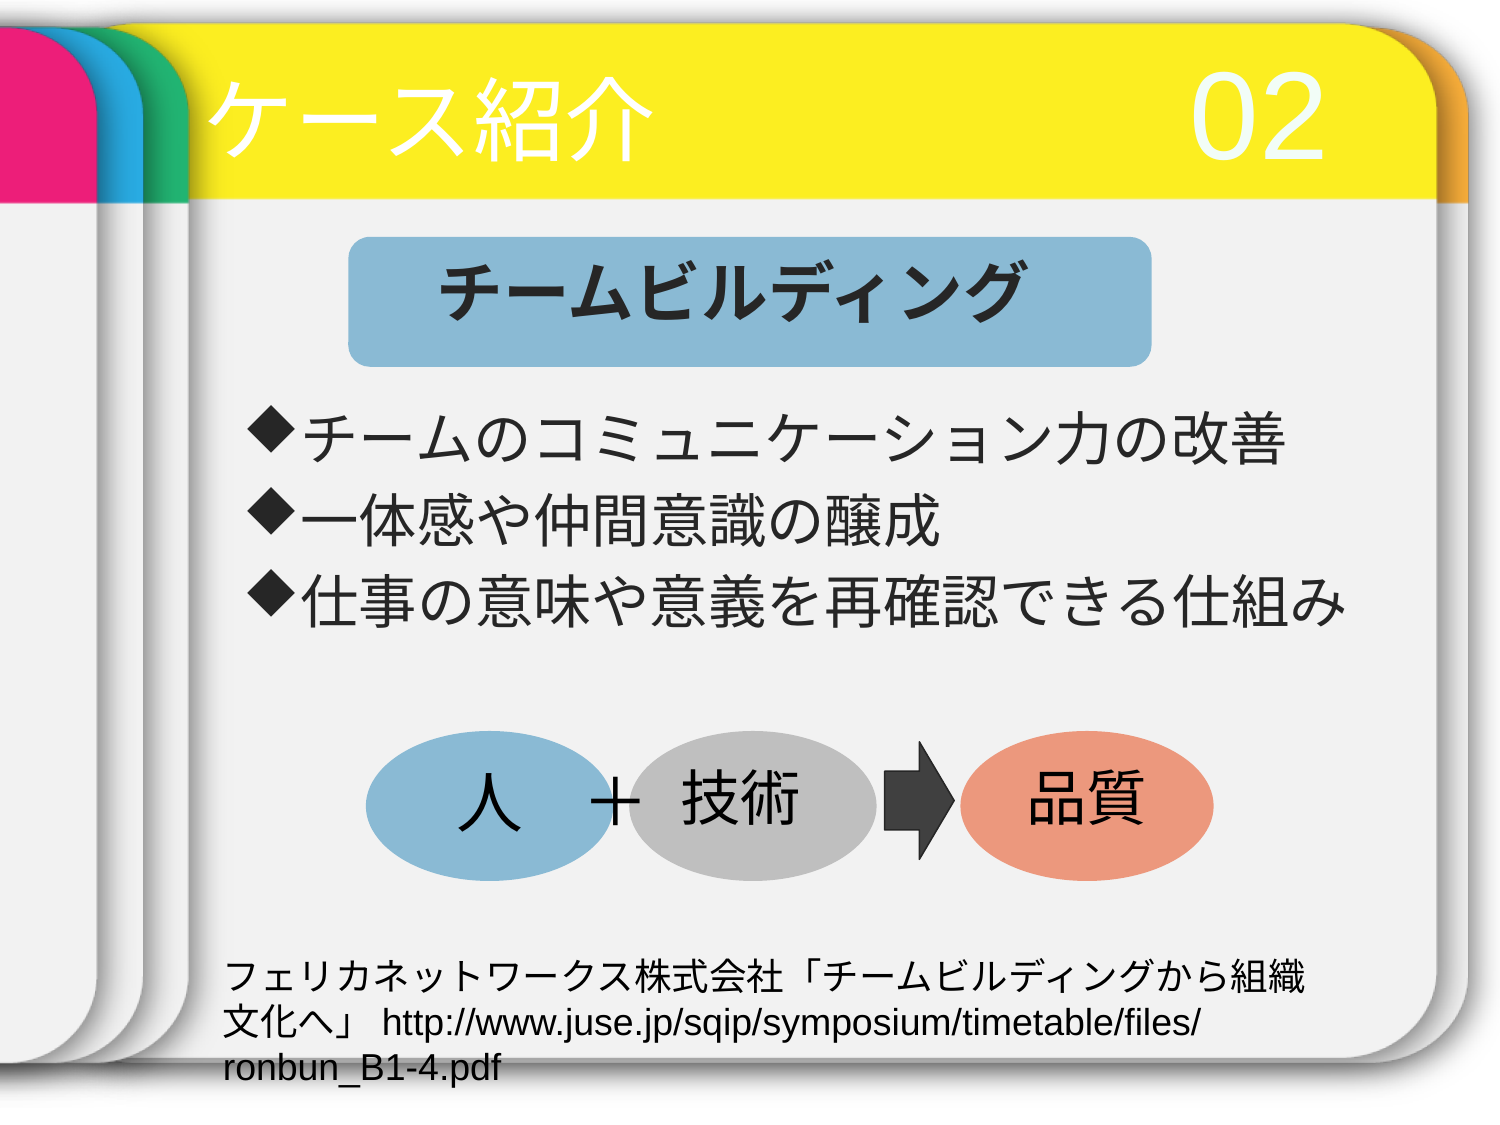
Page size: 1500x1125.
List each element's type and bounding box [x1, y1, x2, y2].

picture [0, 0, 1500, 1125]
text_box [254, 730, 1214, 882]
